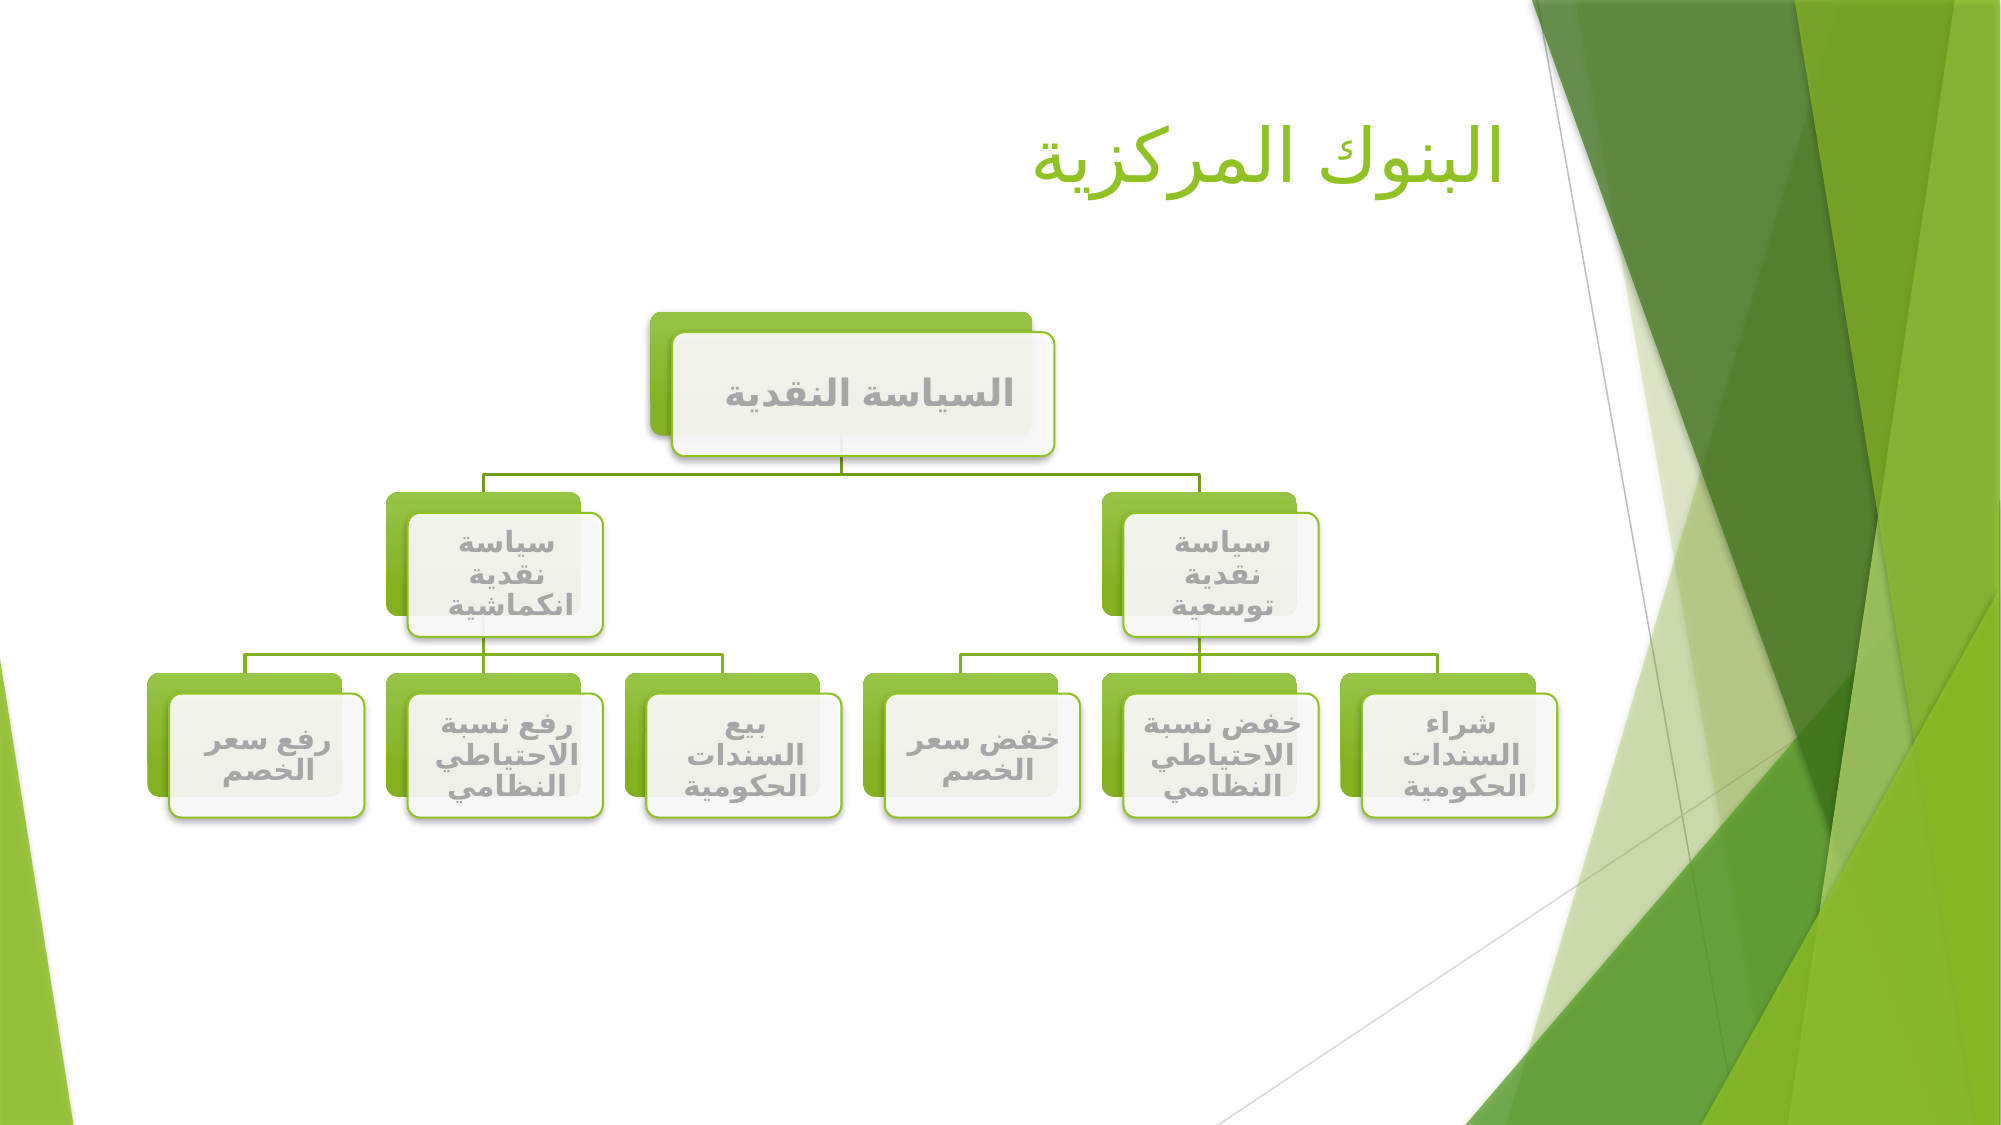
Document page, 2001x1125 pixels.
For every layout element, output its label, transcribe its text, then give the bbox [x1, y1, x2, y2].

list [146, 245, 1558, 884]
title البنوك المركزية [111, 99, 1522, 317]
